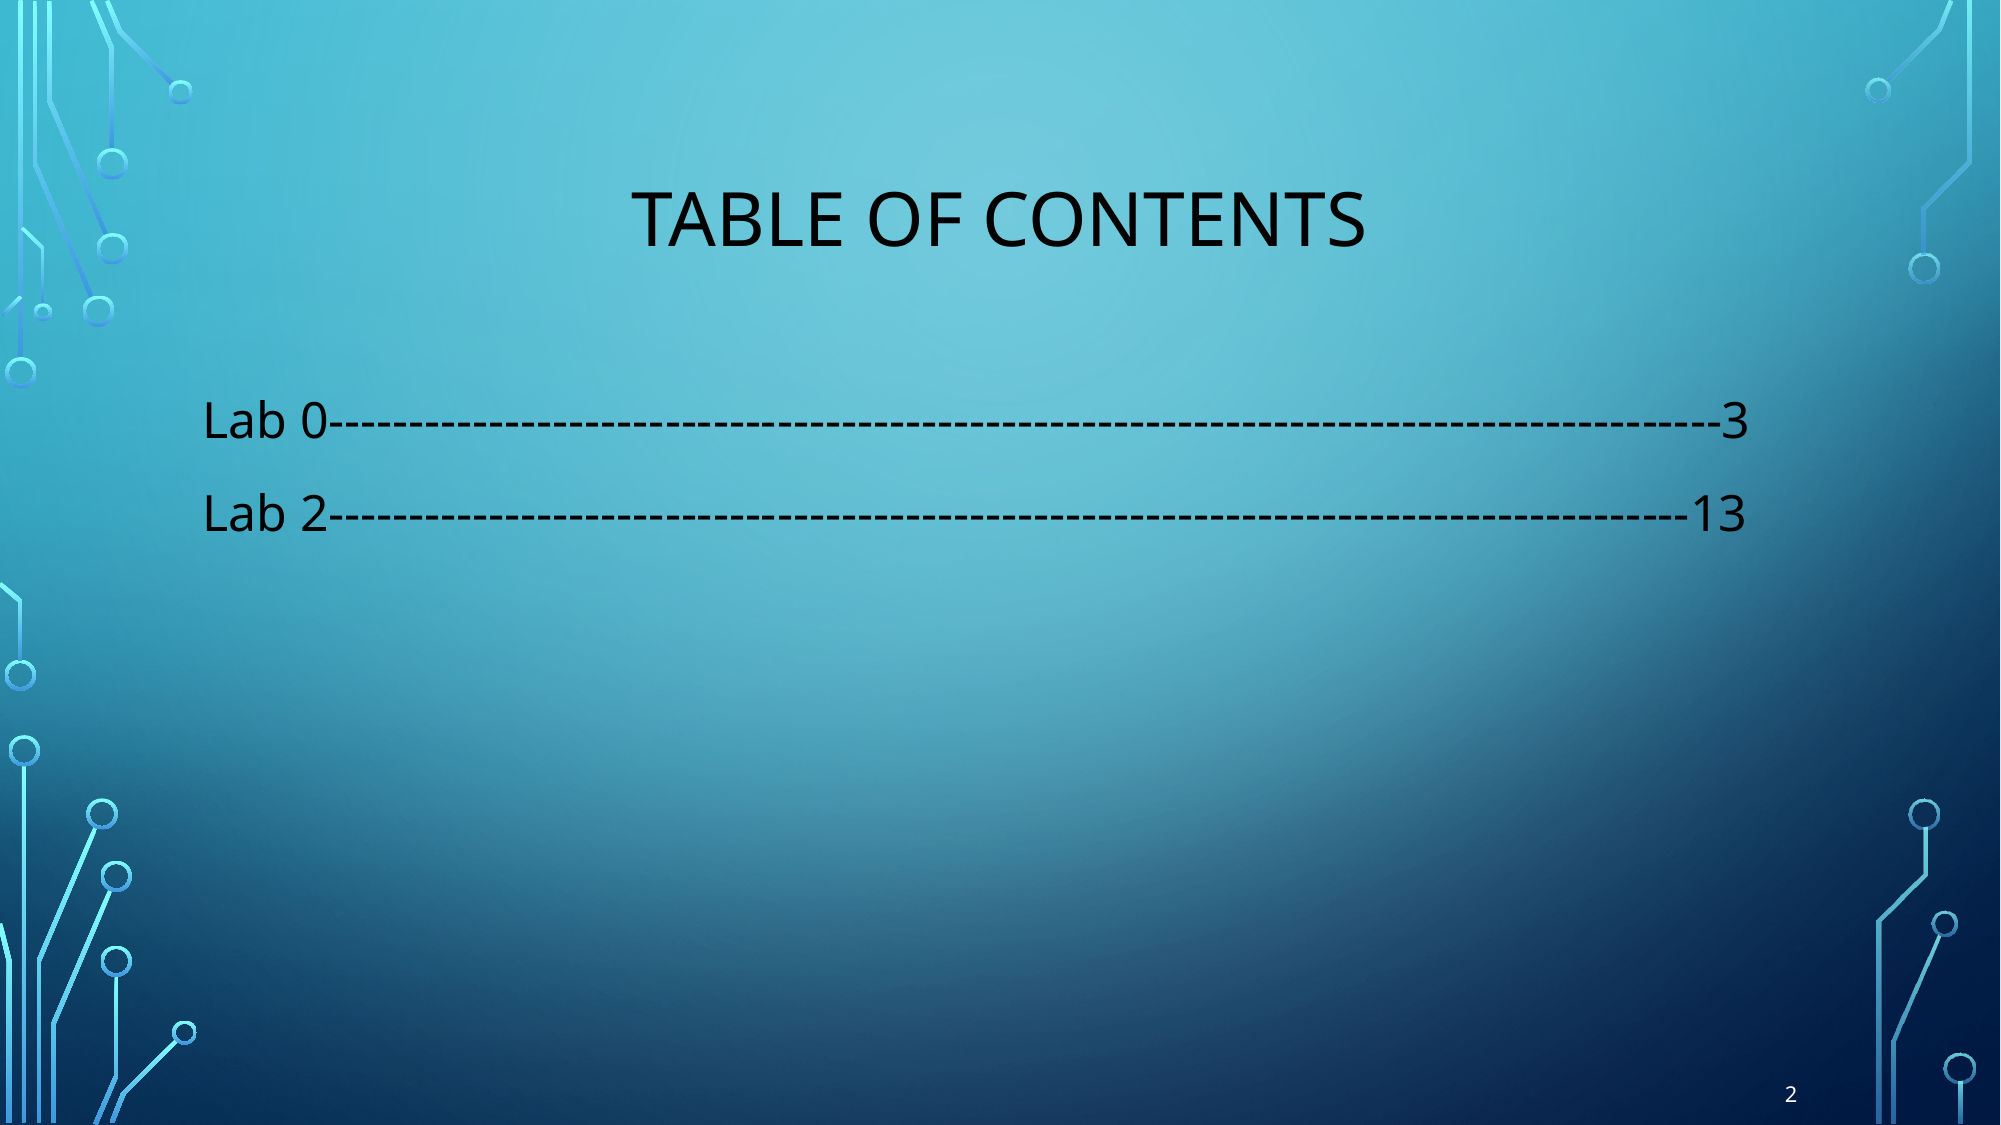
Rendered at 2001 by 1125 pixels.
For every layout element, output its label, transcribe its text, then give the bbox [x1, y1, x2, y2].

slide_number 2 [1685, 1065, 1813, 1125]
title Table of Contents [187, 101, 1813, 344]
list Lab 0---------------------------------------------------------------------------------------3 Lab 2-------------------------------------------------------------------------------------13 [187, 369, 1813, 950]
